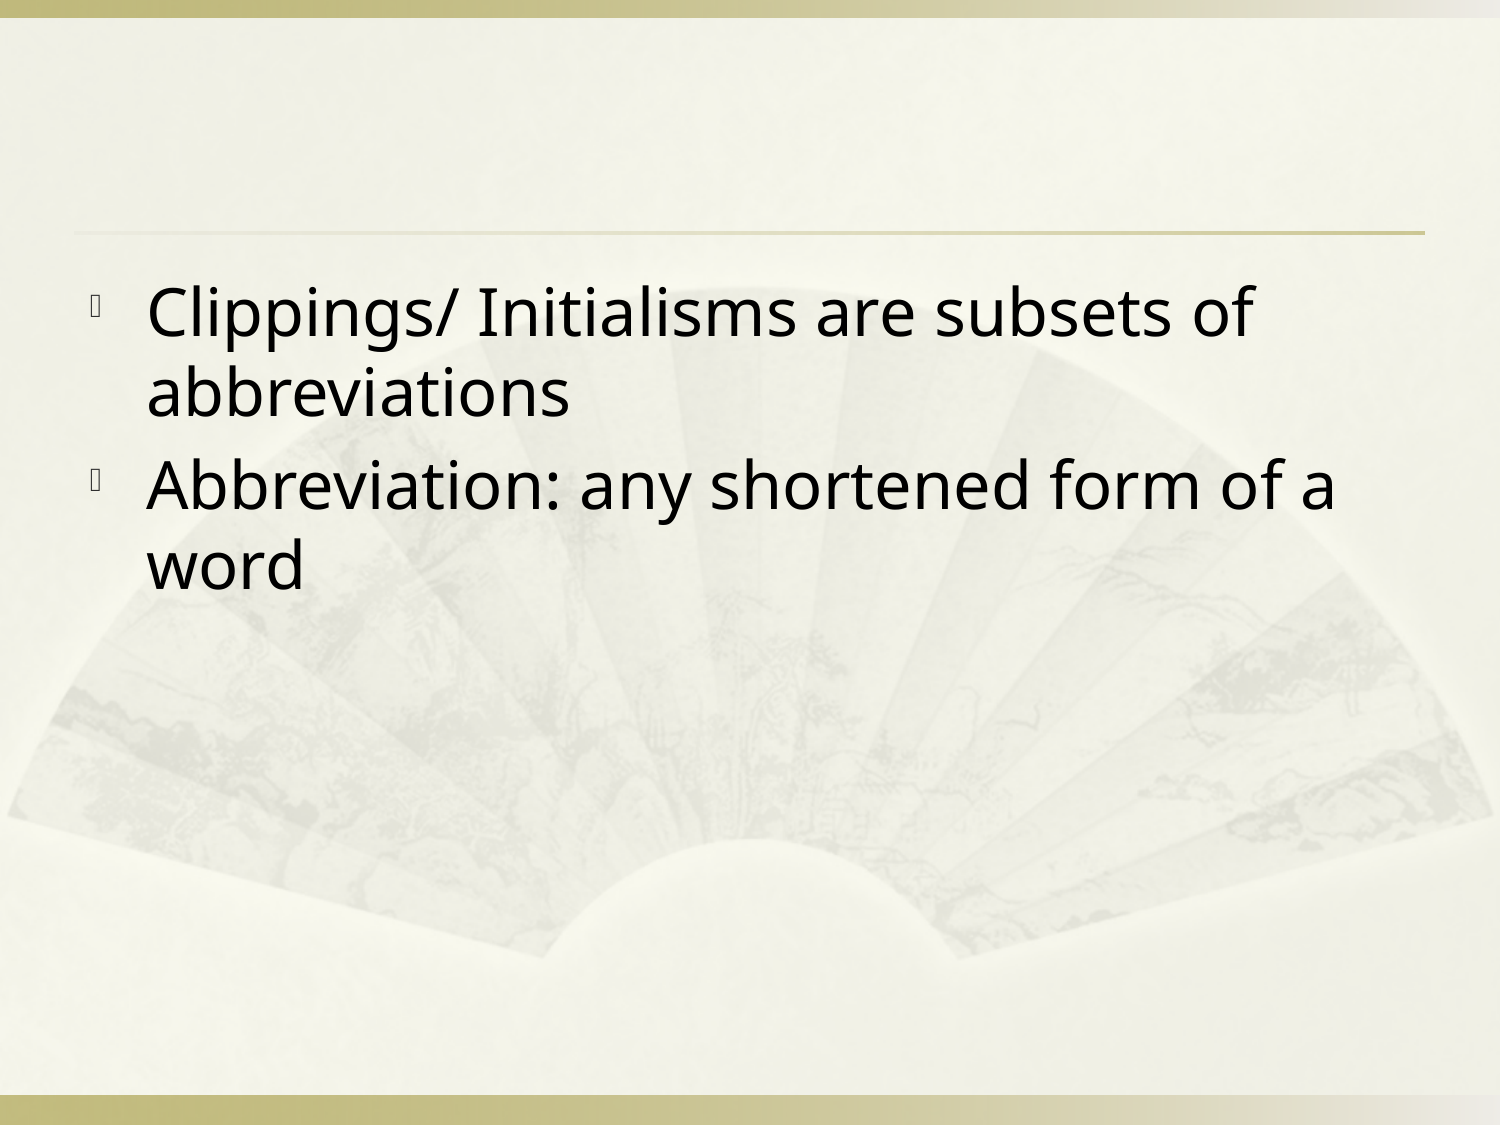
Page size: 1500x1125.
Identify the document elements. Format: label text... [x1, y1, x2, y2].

list Clippings/ Initialisms are subsets of abbreviations Abbreviation: any shortened form of a word [75, 262, 1425, 1032]
